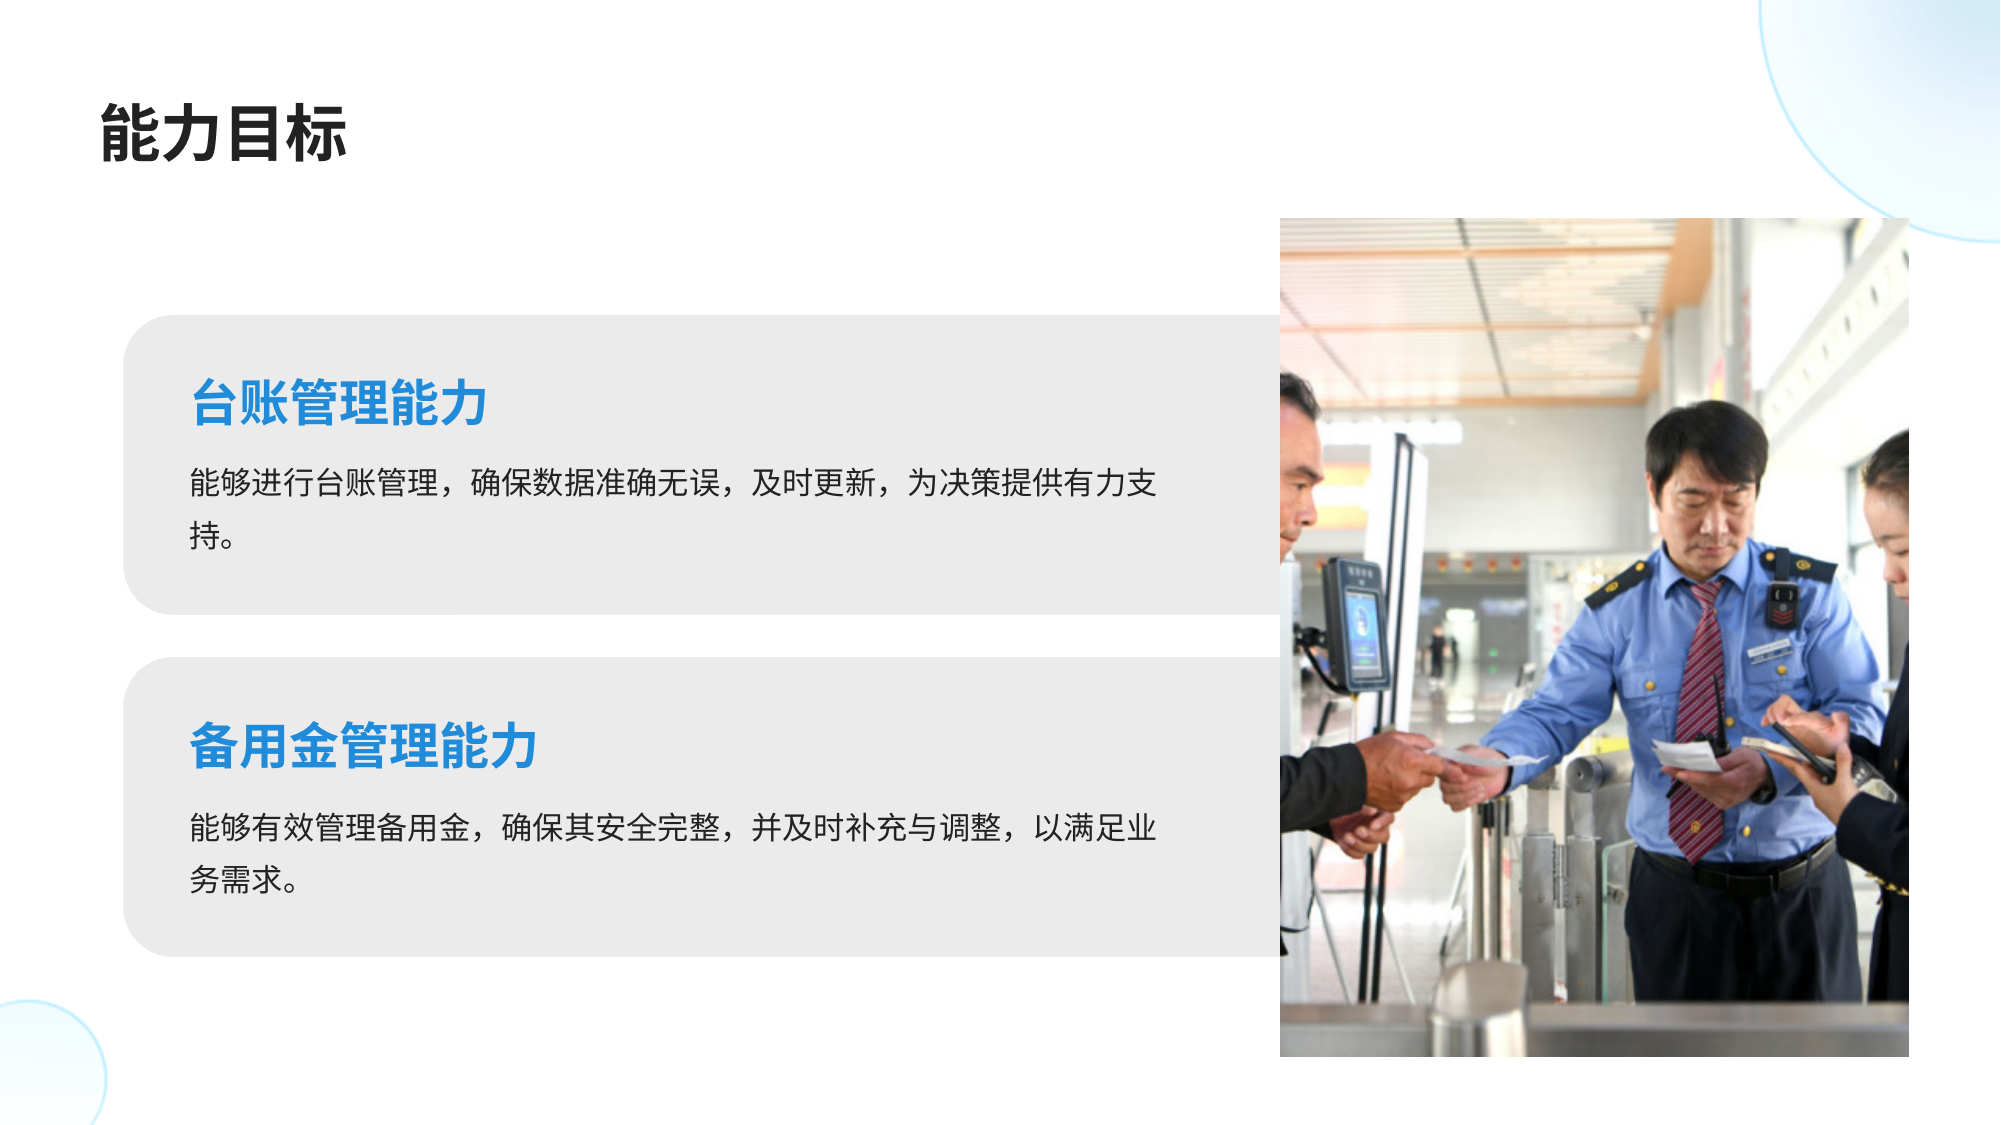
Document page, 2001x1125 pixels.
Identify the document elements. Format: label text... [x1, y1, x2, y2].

text_box 能够进行台账管理，确保数据准确无误，及时更新，为决策提供有力支持。 [169, 428, 1193, 584]
text_box 能够有效管理备用金，确保其安全完整，并及时补充与调整，以满足业务需求。 [169, 773, 1193, 927]
text_box 备用金管理能力 [169, 686, 1193, 773]
text_box 台账管理能力 [169, 342, 1193, 428]
text_box 能力目标 [78, 43, 1922, 189]
text_box [123, 314, 1274, 615]
picture [0, 0, 2001, 1125]
text_box [123, 657, 1274, 957]
